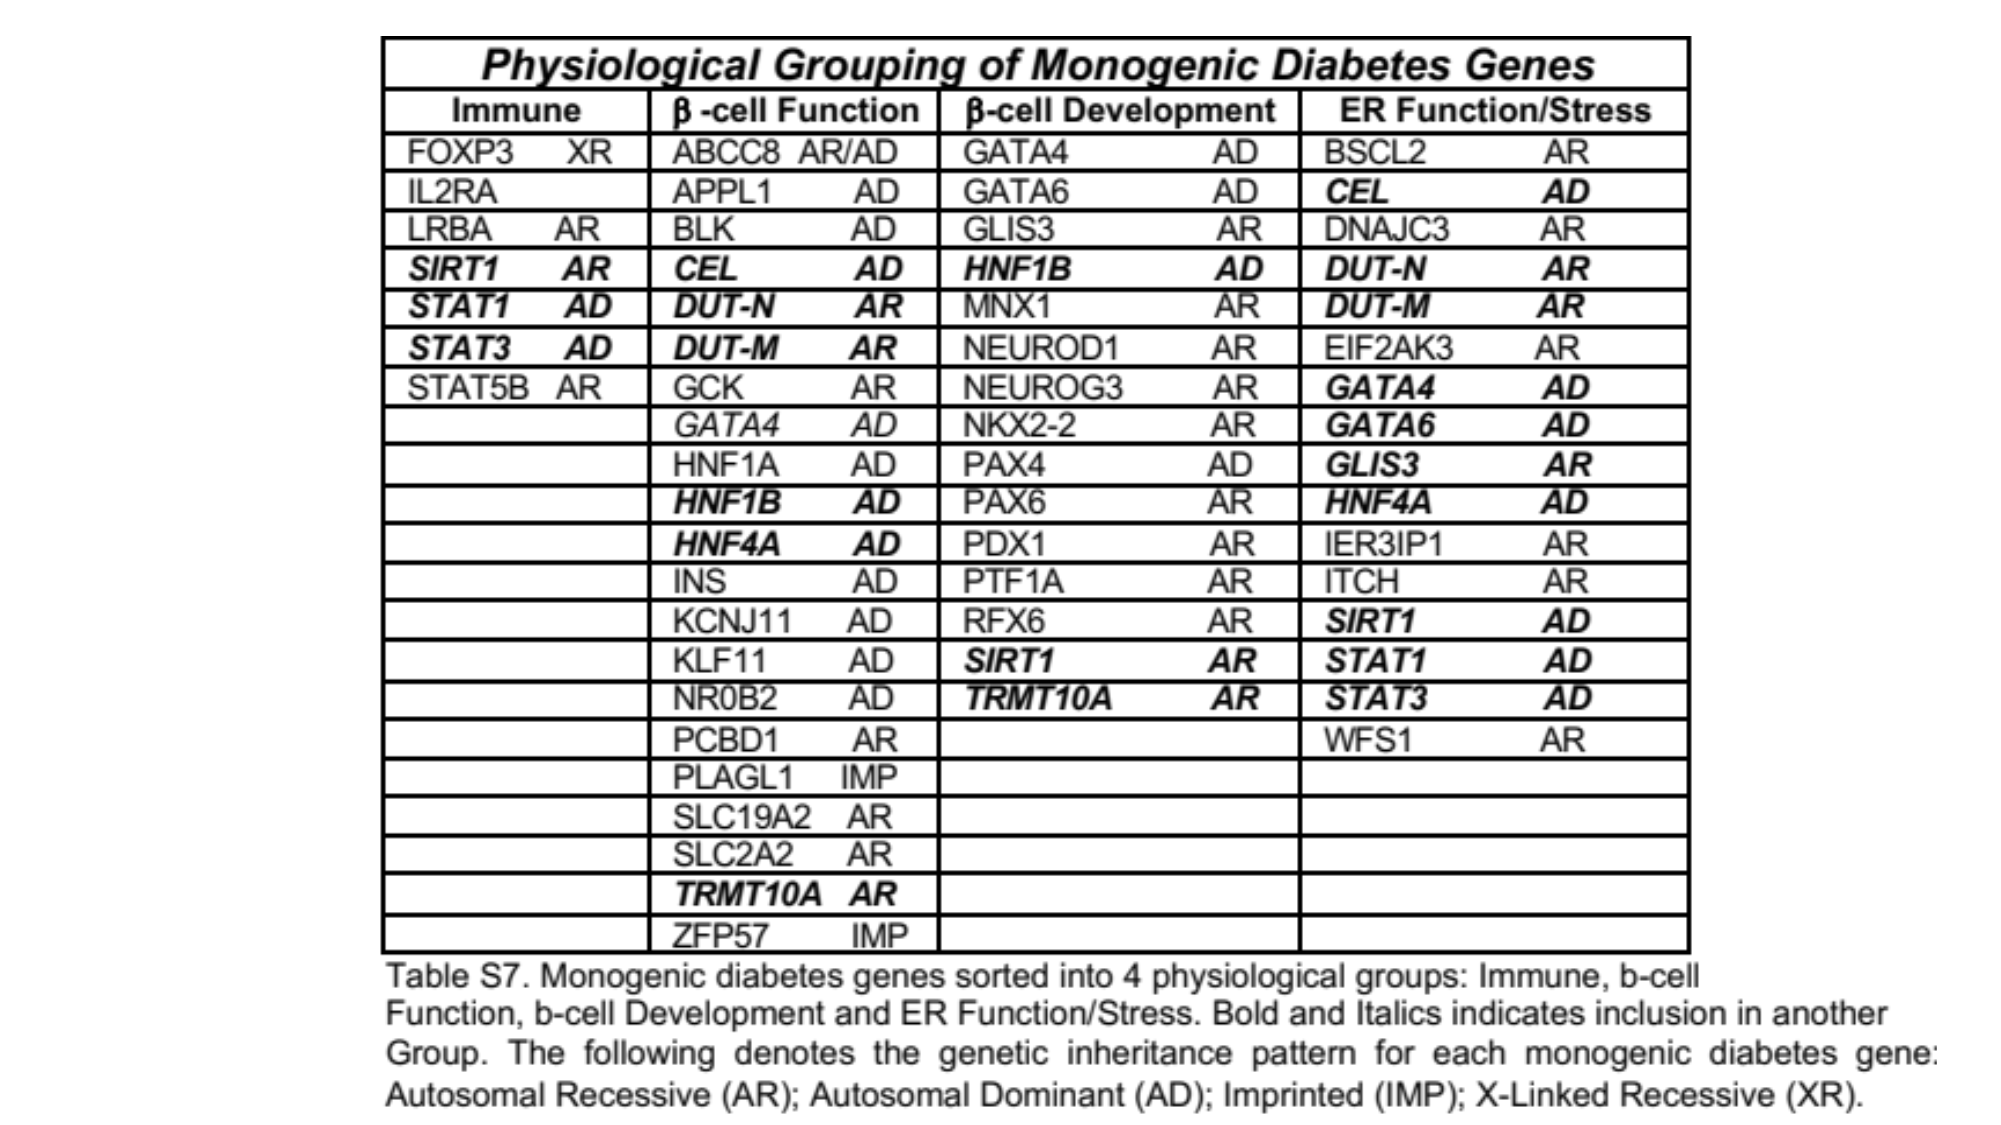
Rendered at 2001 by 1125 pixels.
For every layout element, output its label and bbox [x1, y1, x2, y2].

text_box [274, 36, 1937, 1125]
